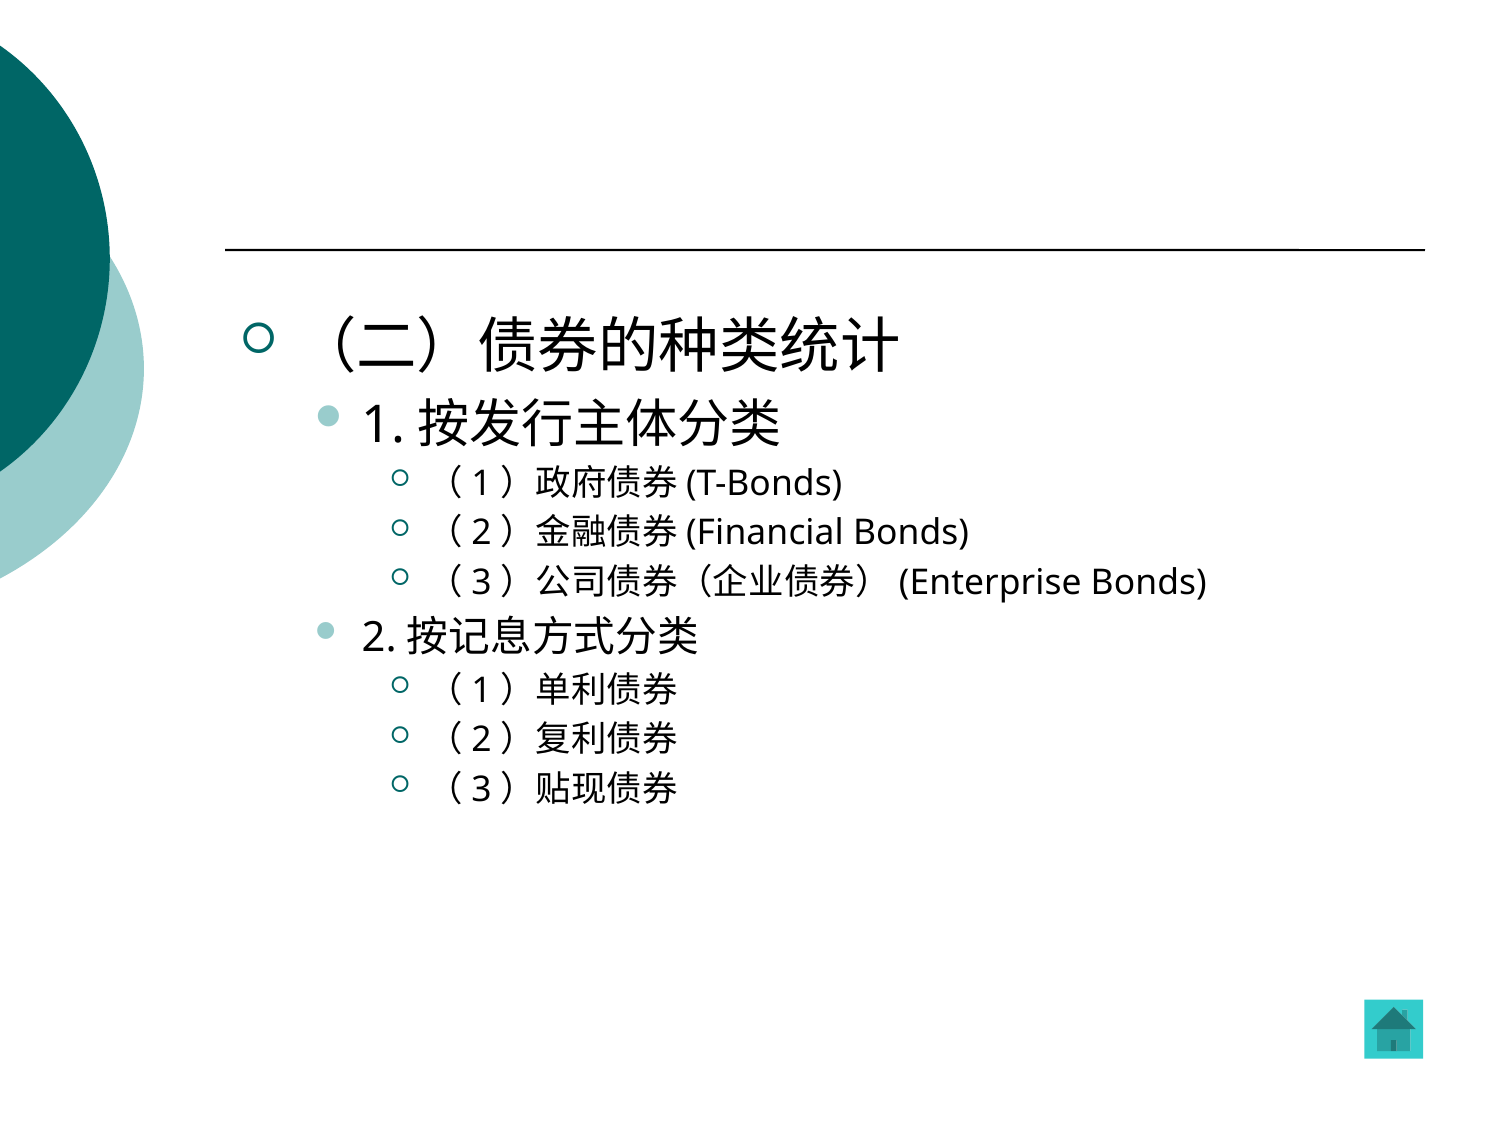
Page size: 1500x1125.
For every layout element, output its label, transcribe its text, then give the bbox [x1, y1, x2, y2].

text_box [1364, 999, 1424, 1059]
list （二）债券的种类统计 1.按发行主体分类 （1）政府债券(T-Bonds) （2）金融债券(Financial Bonds) （3）公司债券（企业债券）(Enterprise Bonds) 2.按记息方式分类 （1）单利债券 （2）复利债券 （3）贴现债券 [224, 299, 1425, 975]
